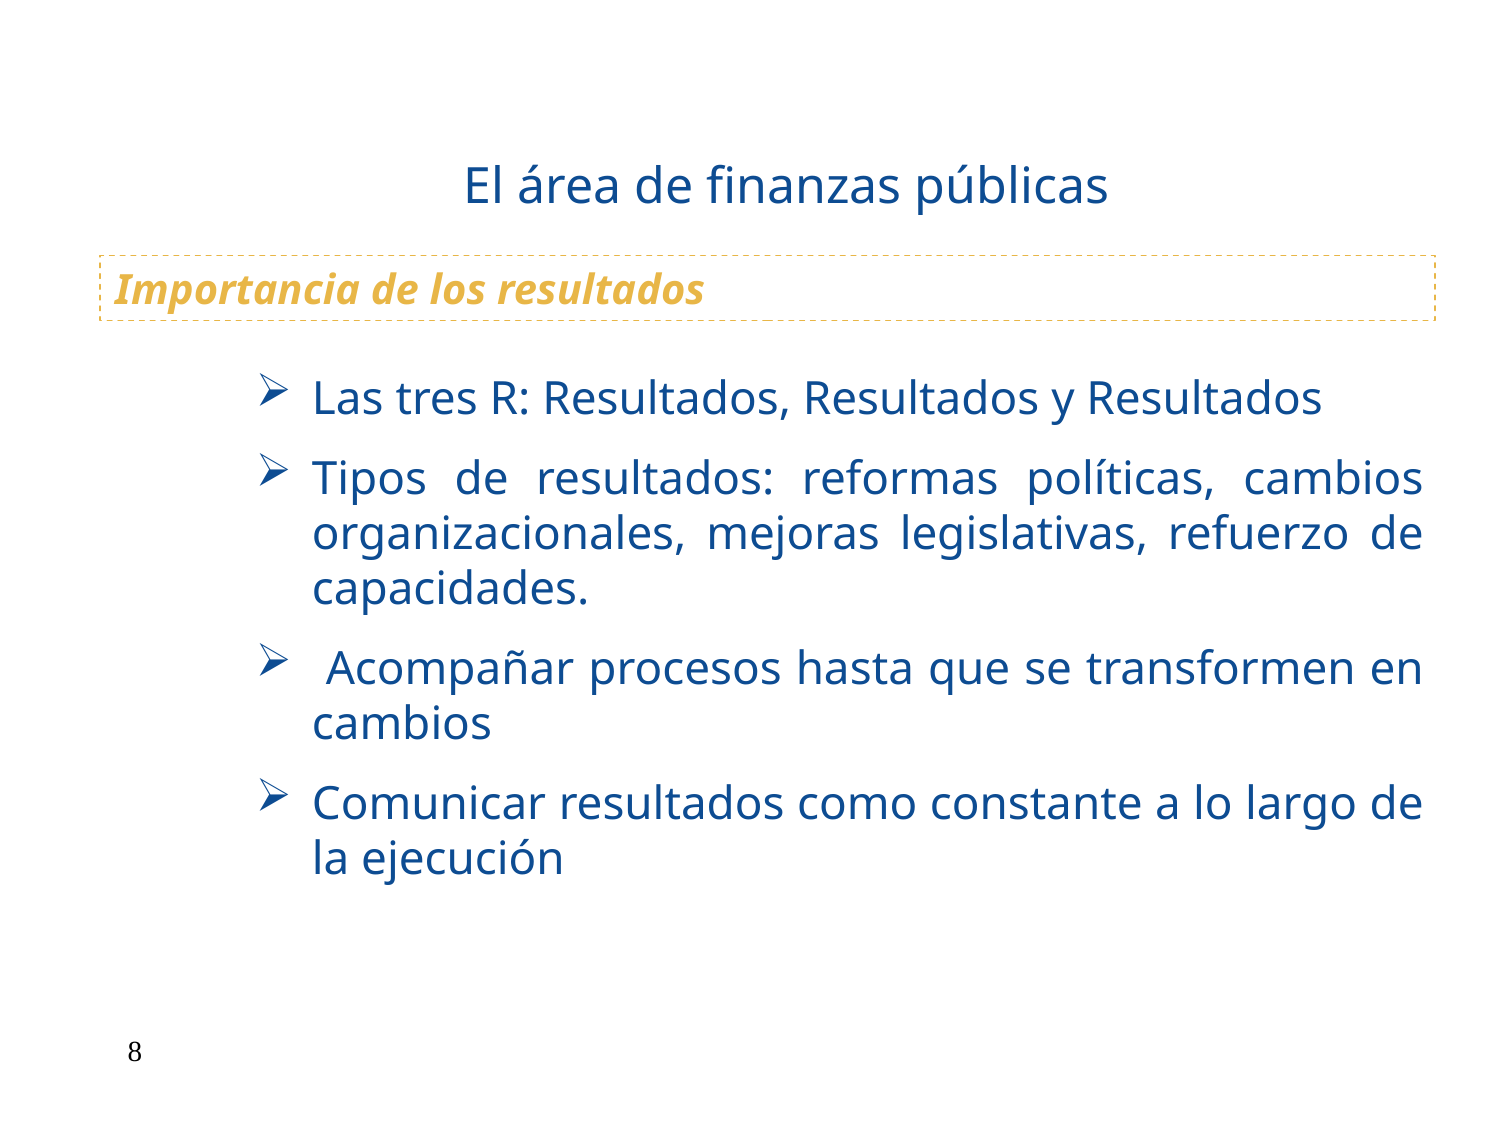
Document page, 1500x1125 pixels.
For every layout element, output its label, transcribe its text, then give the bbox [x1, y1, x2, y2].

text_box Importancia de los resultados [100, 255, 1435, 321]
text_box Las tres R: Resultados, Resultados y Resultados Tipos de resultados: reformas políticas, cambios organizacionales, mejoras legislativas, refuerzo de capacidades. Acompañar procesos hasta que se transformen en cambios Comunicar resultados como constante a lo largo de la ejecución [100, 363, 1435, 889]
slide_number 8 [112, 1025, 425, 1100]
text_box El área de finanzas públicas [424, 153, 1110, 214]
